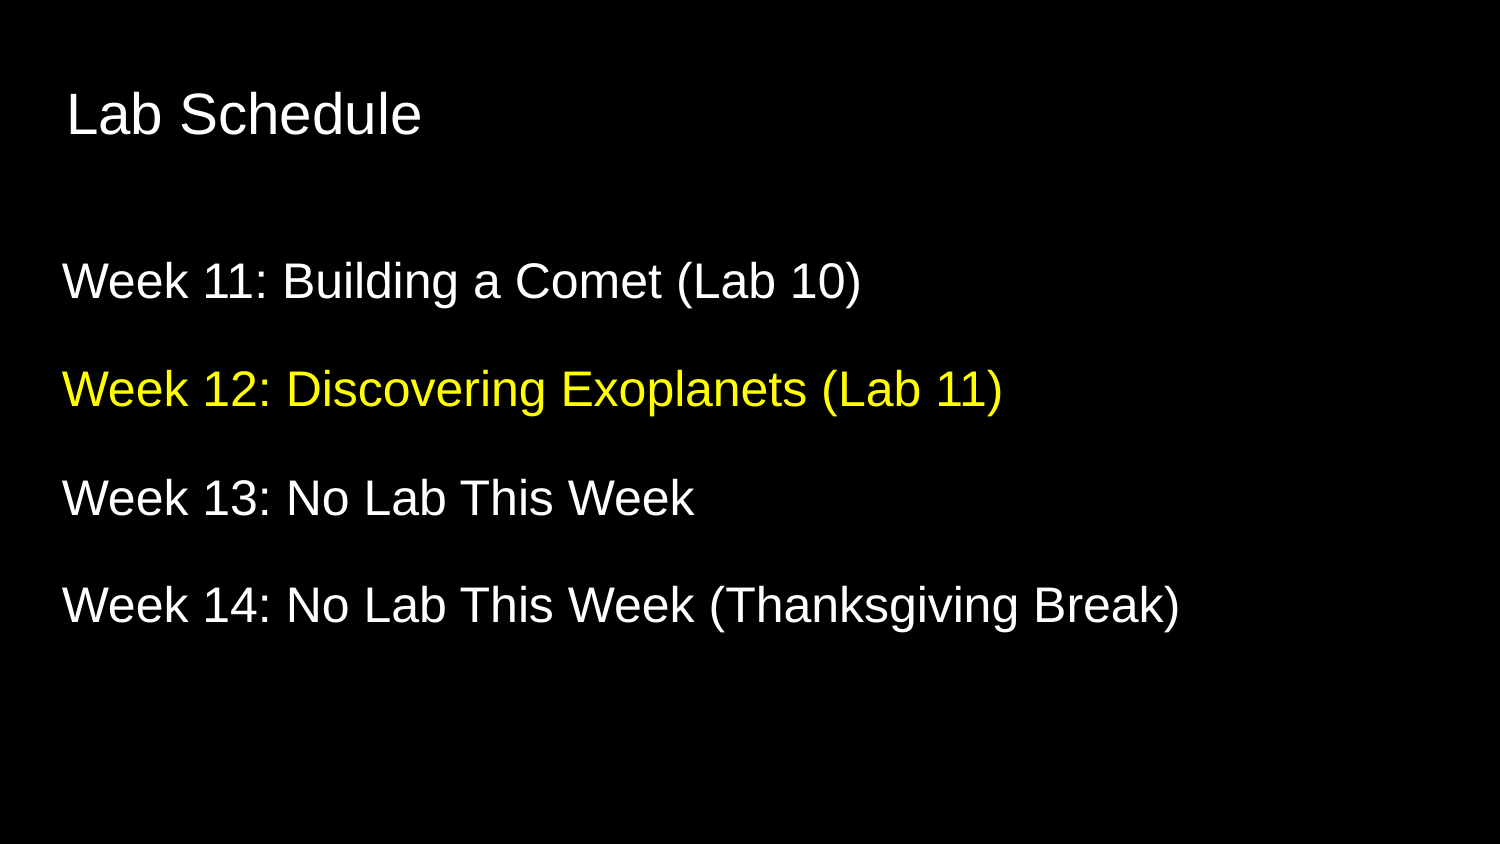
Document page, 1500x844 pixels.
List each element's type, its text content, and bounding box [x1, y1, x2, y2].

list Week 11: Building a Comet (Lab 10) Week 12: Discovering Exoplanets (Lab 11) Week 13: No Lab This Week Week 14: No Lab This Week (Thanksgiving Break) [46, 186, 1487, 747]
title Lab Schedule [51, 46, 1449, 141]
